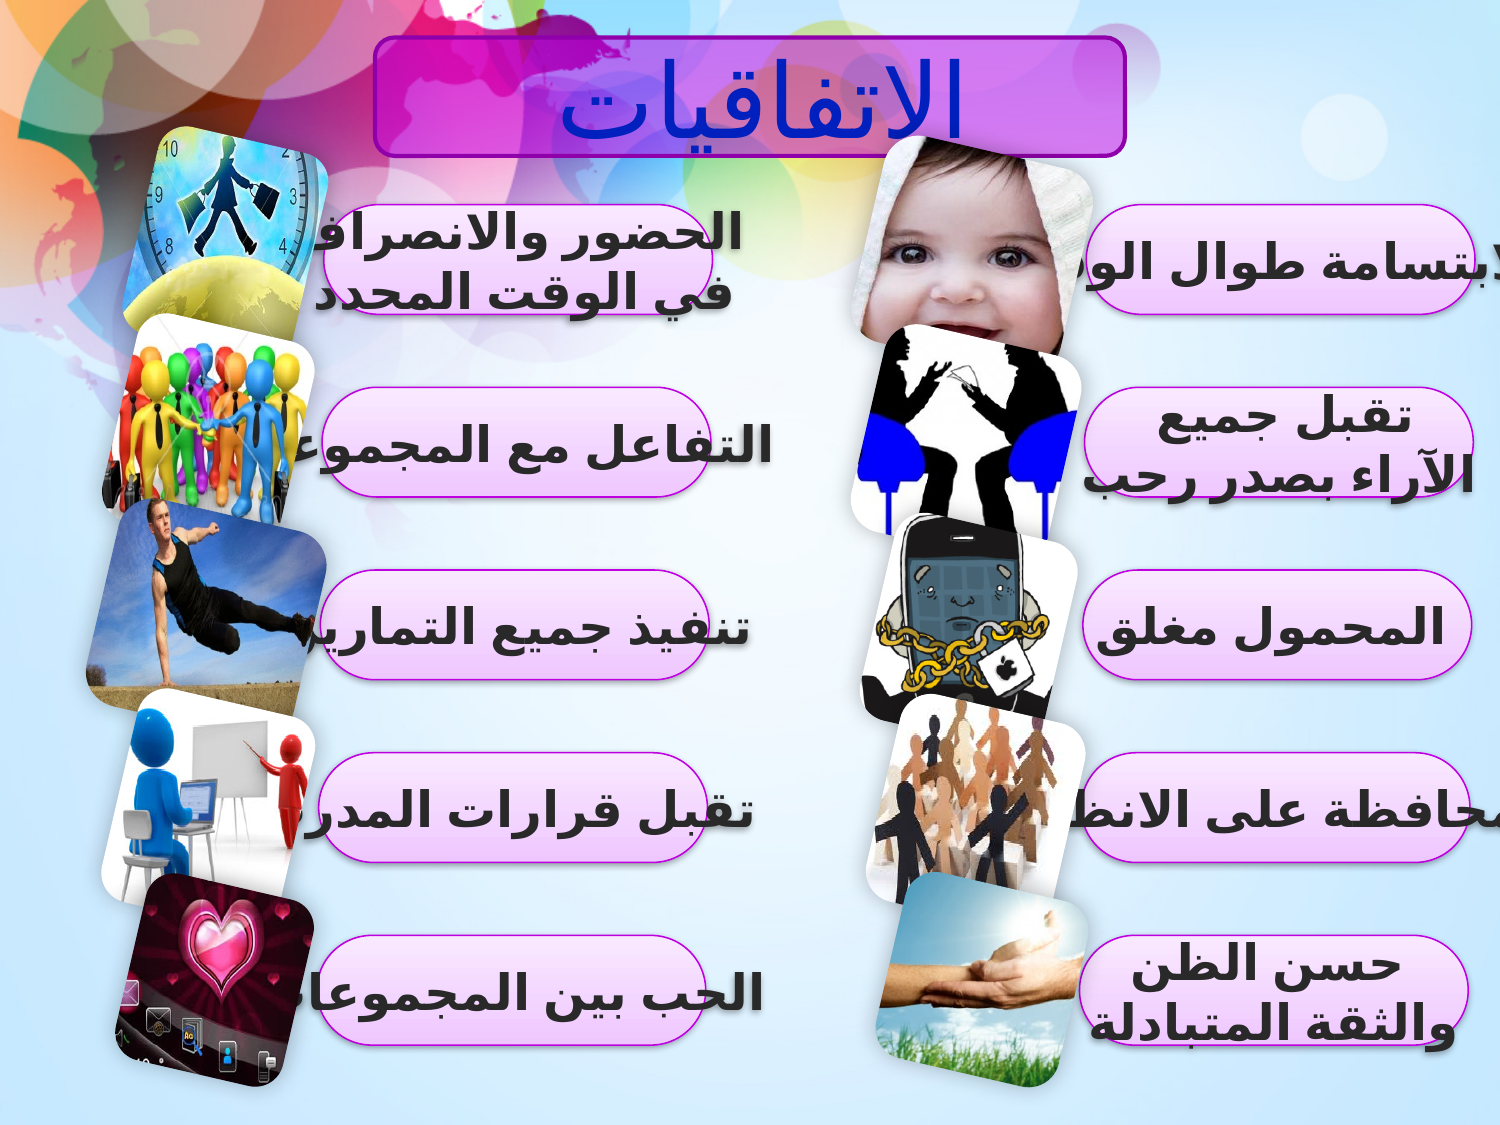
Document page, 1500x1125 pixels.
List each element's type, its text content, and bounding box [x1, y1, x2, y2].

text_box الحضور والانصراف في الوقت المحدد [324, 203, 714, 316]
picture [0, 0, 1500, 1125]
text_box الحب بين المجموعات [316, 934, 707, 1046]
text_box حسن الظن والثقة المتبادلة [1085, 934, 1469, 1046]
text_box المحافظة على الانظباط [1084, 751, 1471, 864]
text_box تقبل قرارات المدرب [317, 751, 709, 864]
text_box الاتفاقيات [372, 35, 1128, 159]
text_box الابتسامة طوال الوقت [1090, 203, 1476, 316]
text_box تقبل جميع الآراء بصدر رحب [1084, 386, 1475, 498]
text_box المحمول مغلق [1082, 569, 1473, 681]
text_box تنفيذ جميع التمارين [324, 569, 710, 681]
text_box التفاعل مع المجموعة [321, 386, 712, 498]
